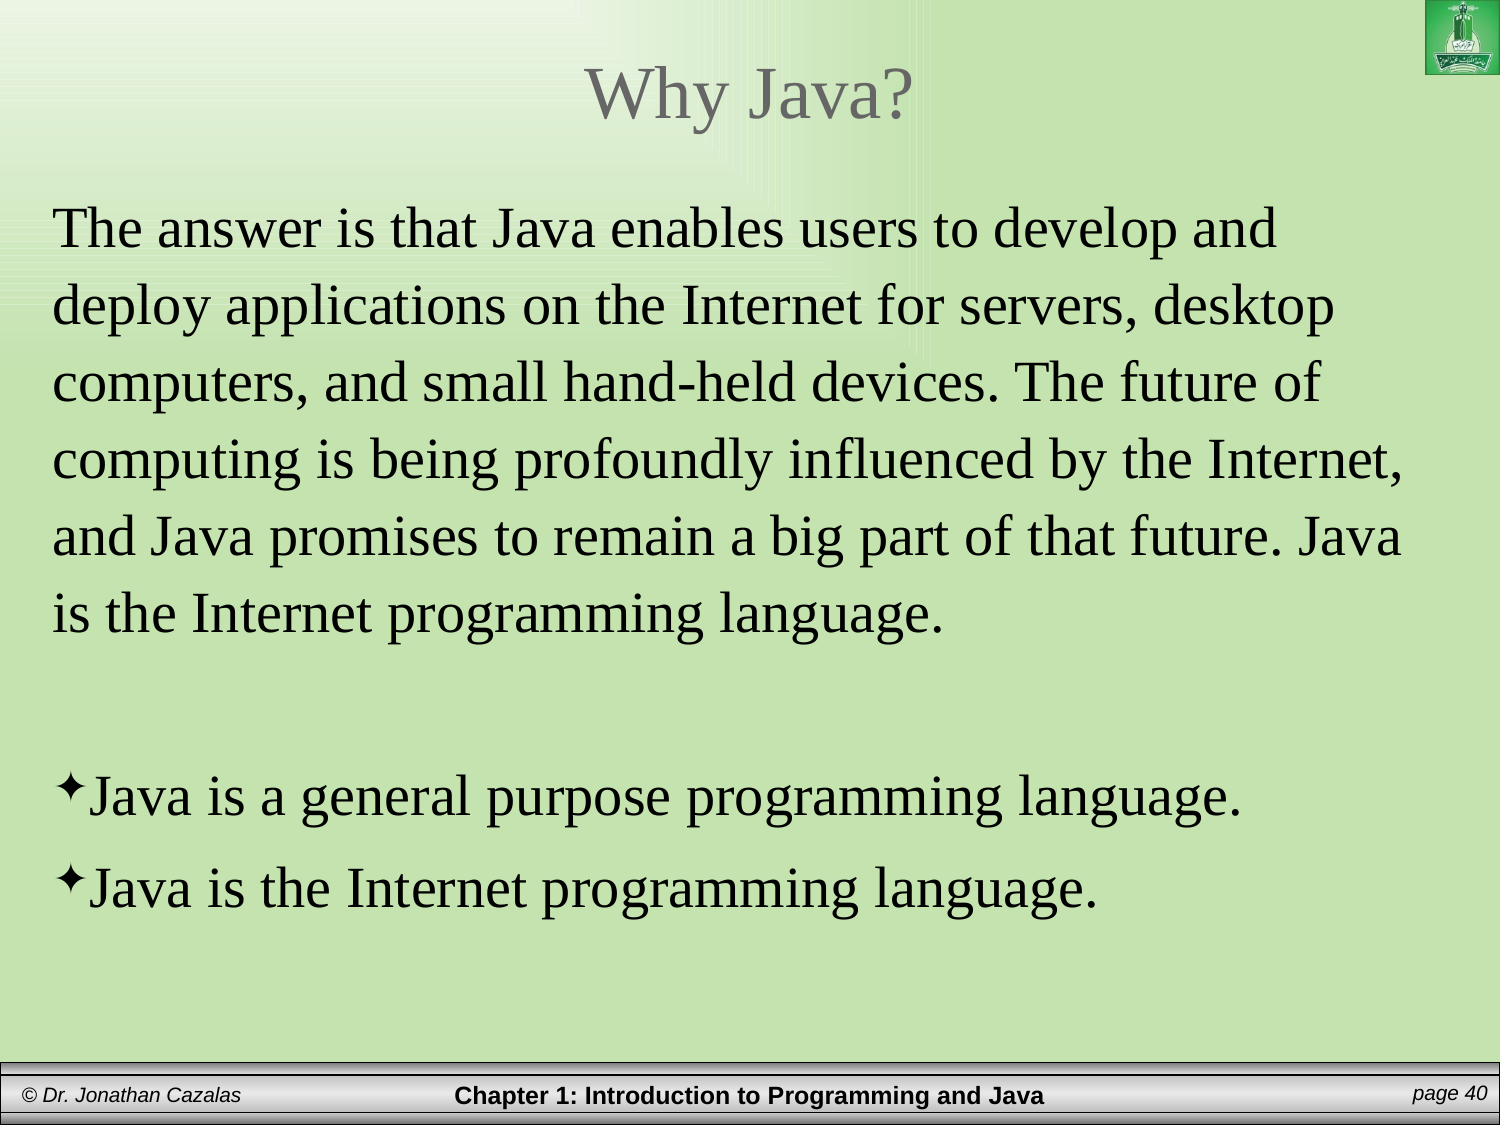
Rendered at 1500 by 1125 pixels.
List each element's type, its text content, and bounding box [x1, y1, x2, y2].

picture [1425, 0, 1500, 75]
text_box Why Java? [112, 37, 1388, 141]
text_box The answer is that Java enables users to develop and deploy applications on the Internet for servers, desktop computers, and small hand-held devices. The future of computing is being profoundly influenced by the Internet, and Java promises to remain a big part of that future. Java is the Internet programming language. Java is a general purpose programming language. Java is the Internet programming language. [37, 174, 1463, 850]
